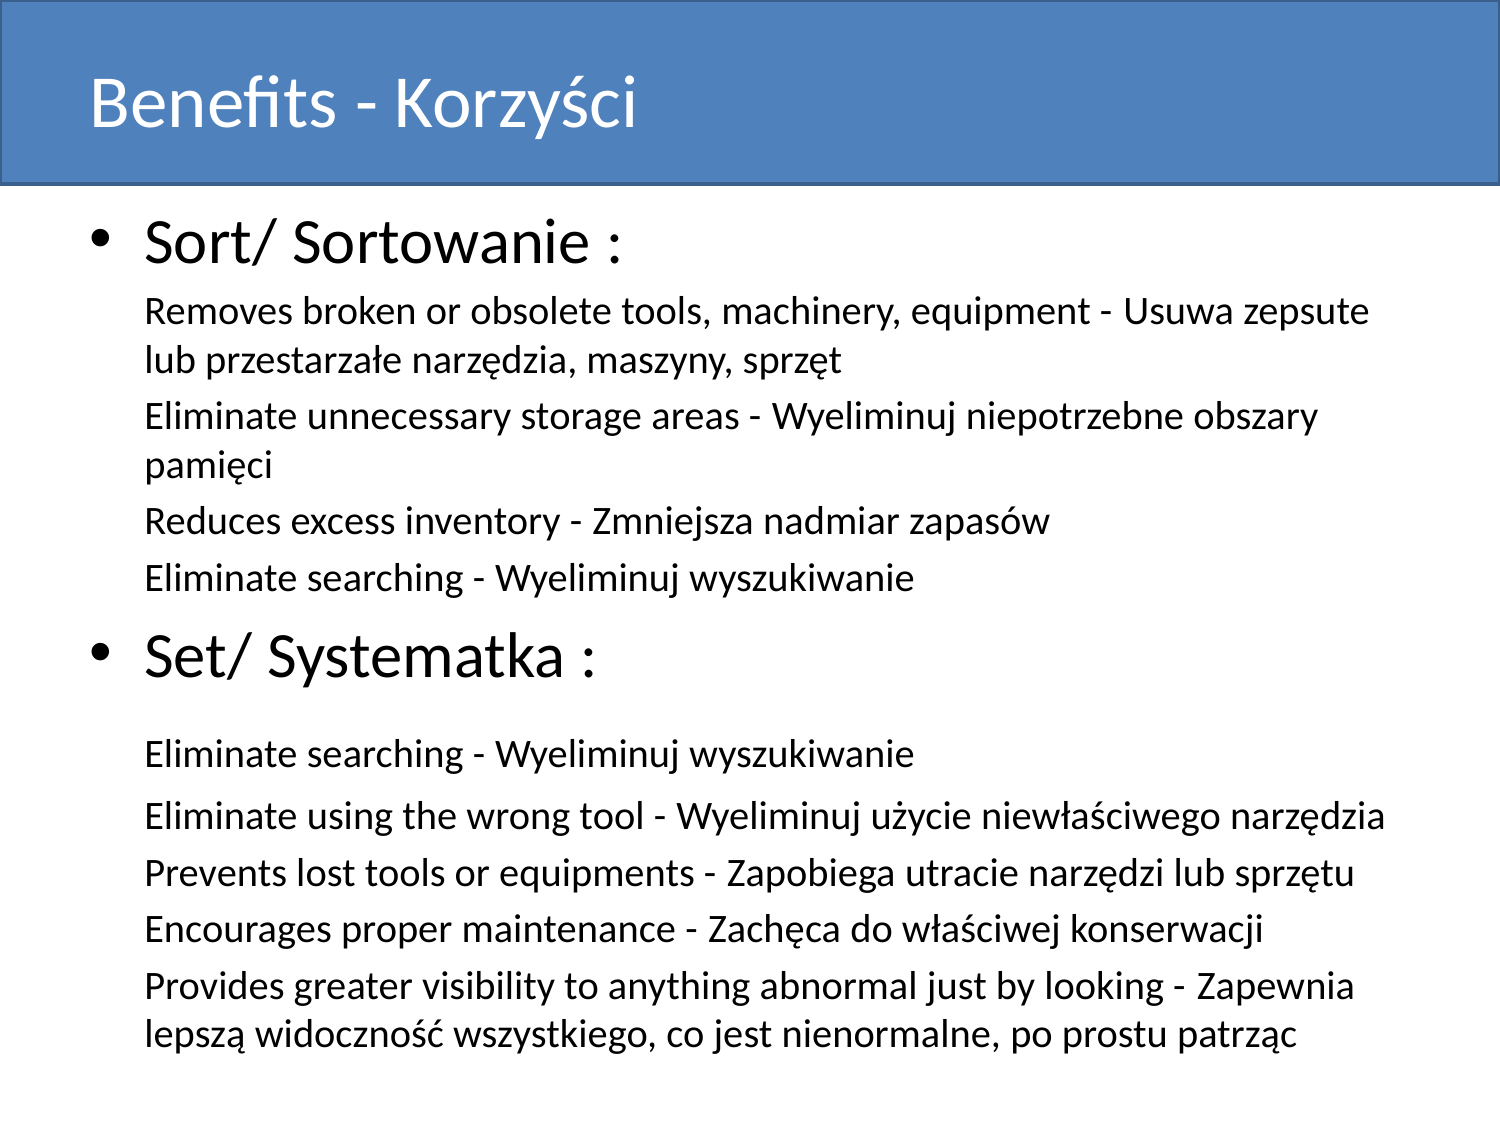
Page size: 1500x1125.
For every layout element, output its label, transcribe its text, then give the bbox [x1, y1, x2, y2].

title Benefits - Korzyści [75, 45, 1425, 191]
text_box [0, 0, 1500, 186]
list Sort/ Sortowanie : Removes broken or obsolete tools, machinery, equipment - Usuwa zepsute lub przestarzałe narzędzia, maszyny, sprzęt Eliminate unnecessary storage areas - Wyeliminuj niepotrzebne obszary pamięci Reduces excess inventory - Zmniejsza nadmiar zapasów Eliminate searching - Wyeliminuj wyszukiwanie Set/ Systematka : Eliminate searching - Wyeliminuj wyszukiwanie Eliminate using the wrong tool - Wyeliminuj użycie niewłaściwego narzędzia Prevents lost tools or equipments - Zapobiega utracie narzędzi lub sprzętu Encourages proper maintenance - Zachęca do właściwej konserwacji Provides greater visibility to anything abnormal just by looking - Zapewnia lepszą widoczność wszystkiego, co jest nienormalne, po prostu patrząc [75, 191, 1425, 1080]
